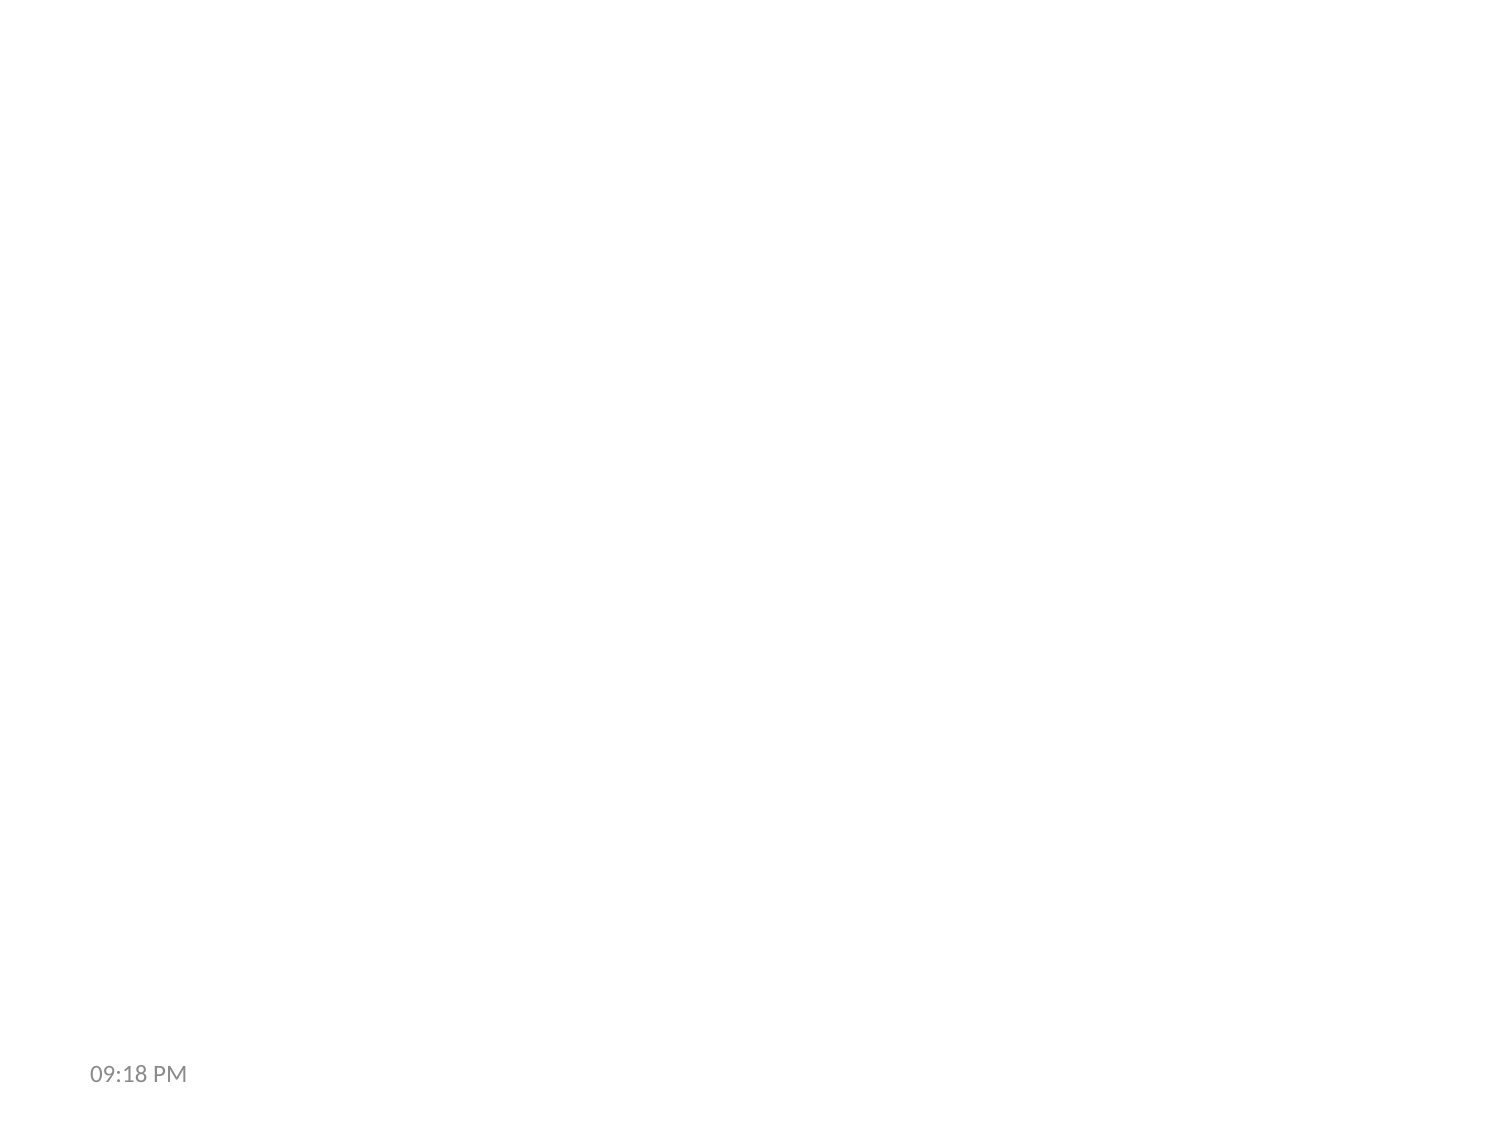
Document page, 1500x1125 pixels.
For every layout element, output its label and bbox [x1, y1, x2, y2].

slide_number [75, 1042, 425, 1103]
